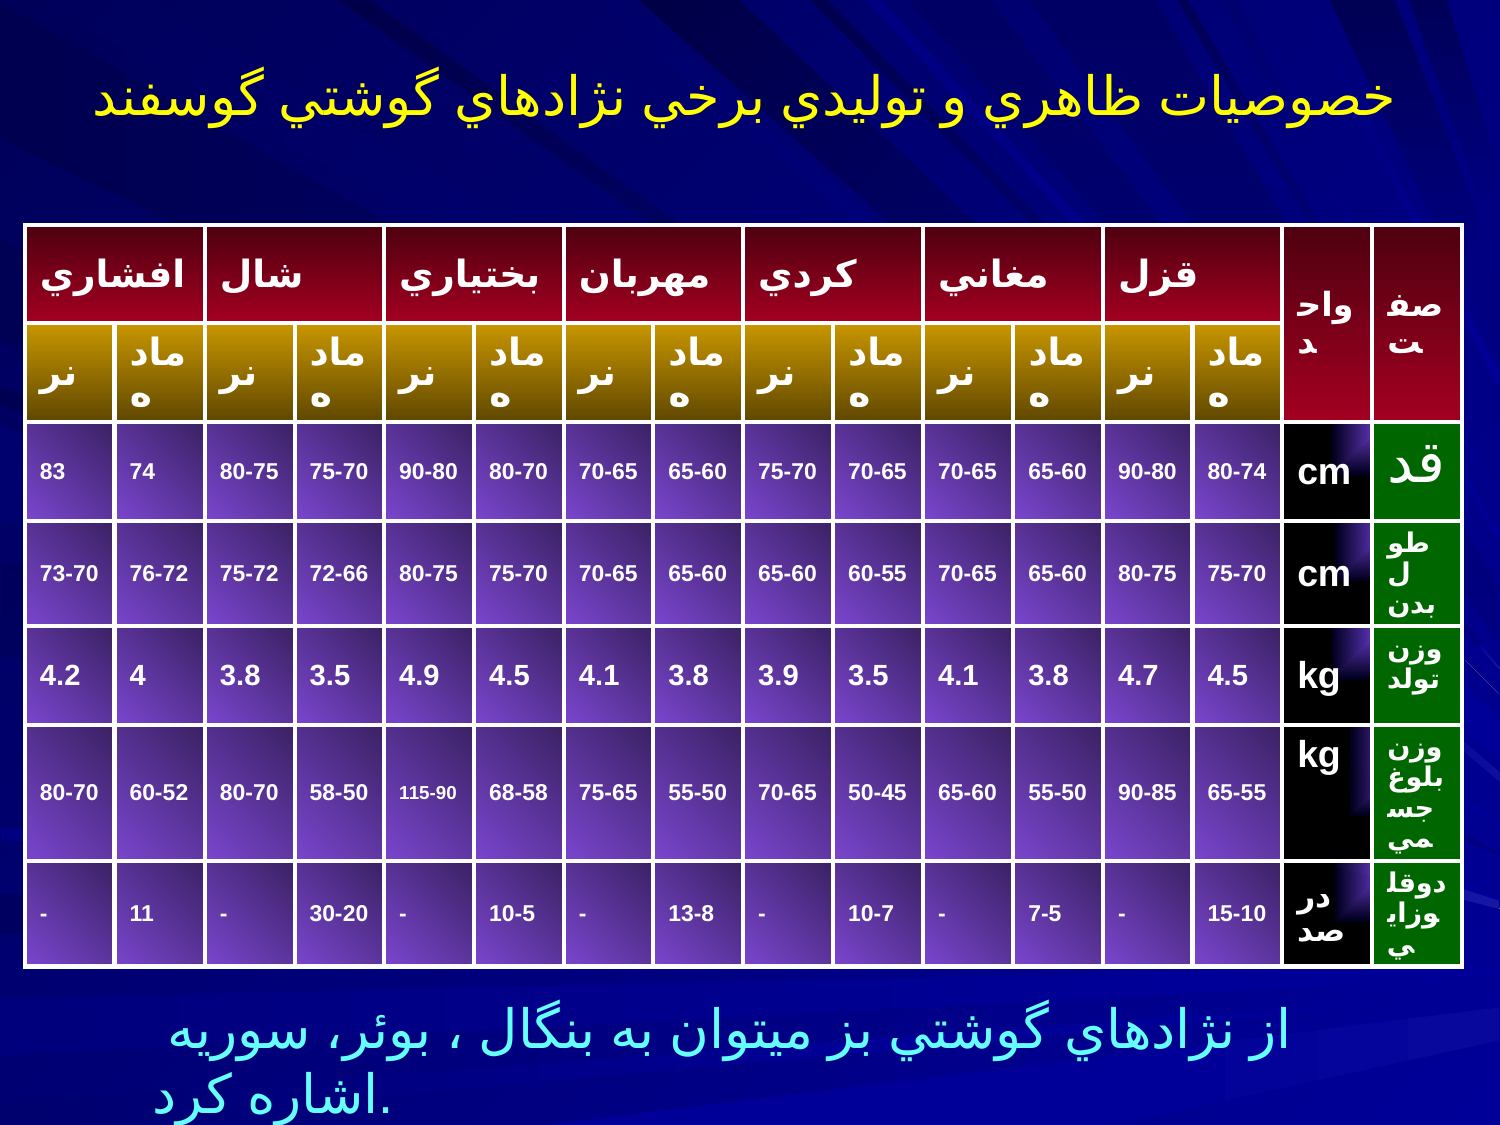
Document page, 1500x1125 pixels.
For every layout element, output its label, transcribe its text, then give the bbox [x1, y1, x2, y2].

table_cell 75-70 [297, 424, 382, 519]
table_cell 3.9 [745, 628, 831, 723]
table_cell 3.5 [297, 628, 382, 723]
table_cell 90-80 [386, 424, 472, 519]
table_cell 65-55 [1195, 727, 1280, 859]
table_cell 90-85 [1105, 727, 1190, 859]
table_cell 4.9 [386, 628, 472, 723]
table_cell kg [1284, 628, 1370, 723]
table_cell 13-8 [655, 863, 741, 964]
table_cell 68-58 [476, 727, 562, 859]
table_cell 7-5 [1015, 863, 1101, 964]
table_cell 90-80 [1105, 424, 1190, 519]
table_cell kg [1284, 727, 1370, 859]
table_cell 75-72 [207, 523, 293, 624]
table_cell 70-65 [925, 523, 1011, 624]
table_cell ماده [476, 325, 562, 420]
table_cell 80-75 [1105, 523, 1190, 624]
table_cell وزن بلوغ جسمي [1374, 727, 1460, 859]
table_cell - [566, 863, 651, 964]
table_cell cm [1284, 523, 1370, 624]
table_header بختياري [386, 227, 562, 321]
table_cell - [745, 863, 831, 964]
table_cell 75-70 [745, 424, 831, 519]
table_cell ماده [117, 325, 203, 420]
table_cell قد [1374, 424, 1460, 519]
text_box از نژادهاي گوشتي بز ميتوان به بنگال ، بوئر، سوريه اشاره كرد. [137, 987, 1375, 1125]
table_cell وزن تولد [1374, 628, 1460, 723]
table_cell 65-60 [655, 523, 741, 624]
table_cell 60-55 [835, 523, 921, 624]
table_cell 70-65 [566, 523, 651, 624]
table_cell 80-75 [386, 523, 472, 624]
table_cell 70-65 [925, 424, 1011, 519]
table_cell - [1105, 863, 1190, 964]
table_cell 80-74 [1195, 424, 1280, 519]
table_cell 10-5 [476, 863, 562, 964]
table_cell نر [27, 325, 112, 420]
table_cell 3.5 [835, 628, 921, 723]
table_header كردي [745, 227, 921, 321]
table_cell 80-70 [207, 727, 293, 859]
table_cell درصد [1284, 863, 1370, 964]
table_cell 65-60 [745, 523, 831, 624]
table_cell 3.8 [1015, 628, 1101, 723]
table_cell - [207, 863, 293, 964]
table_cell 10-7 [835, 863, 921, 964]
table_cell 3.8 [207, 628, 293, 723]
table_cell طول بدن [1374, 523, 1460, 624]
table_cell نر [386, 325, 472, 420]
table_cell ماده [835, 325, 921, 420]
table_cell 65-60 [925, 727, 1011, 859]
table_cell 70-65 [745, 727, 831, 859]
table_cell 115-90 [386, 727, 472, 859]
table_cell 65-60 [1015, 523, 1101, 624]
table_cell 74 [117, 424, 203, 519]
table_cell نر [1105, 325, 1190, 420]
table_cell 80-75 [207, 424, 293, 519]
title خصوصيات ظاهري و توليدي برخي ن‍ژادهاي گوشتي گوسفند [62, 37, 1413, 151]
table_cell - [925, 863, 1011, 964]
table_cell 55-50 [655, 727, 741, 859]
table_cell 3.8 [655, 628, 741, 723]
table_cell 11 [117, 863, 203, 964]
table_cell 75-65 [566, 727, 651, 859]
table_cell 4.1 [925, 628, 1011, 723]
table_header صفت [1374, 227, 1460, 420]
table_cell نر [925, 325, 1011, 420]
table_cell cm [1284, 424, 1370, 519]
table_header افشاري [27, 227, 203, 321]
table_cell 58-50 [297, 727, 382, 859]
table_cell 80-70 [476, 424, 562, 519]
table_cell 83 [27, 424, 112, 519]
table_cell 60-52 [117, 727, 203, 859]
table_cell 70-65 [835, 424, 921, 519]
table_cell 4 [117, 628, 203, 723]
table_cell 50-45 [835, 727, 921, 859]
table_cell 65-60 [1015, 424, 1101, 519]
table_cell - [27, 863, 112, 964]
table_cell 4.7 [1105, 628, 1190, 723]
table_cell ماده [1015, 325, 1101, 420]
table_cell 80-70 [27, 727, 112, 859]
table_cell 30-20 [297, 863, 382, 964]
table_cell 4.1 [566, 628, 651, 723]
table_cell 76-72 [117, 523, 203, 624]
table_header قزل [1105, 227, 1280, 321]
table_cell 4.5 [476, 628, 562, 723]
table_cell - [386, 863, 472, 964]
table_header مهربان [566, 227, 741, 321]
table_cell 73-70 [27, 523, 112, 624]
table_header شال [207, 227, 382, 321]
table_cell 75-70 [476, 523, 562, 624]
table_cell 70-65 [566, 424, 651, 519]
table_cell ماده [1195, 325, 1280, 420]
table_cell 4.2 [27, 628, 112, 723]
table_header واحد [1284, 227, 1370, 420]
table_header مغاني [925, 227, 1101, 321]
table_cell 55-50 [1015, 727, 1101, 859]
table_cell ماده [655, 325, 741, 420]
table_cell نر [207, 325, 293, 420]
table_cell 65-60 [655, 424, 741, 519]
table_cell نر [745, 325, 831, 420]
table_cell 4.5 [1195, 628, 1280, 723]
table_cell نر [566, 325, 651, 420]
table_cell دوقلوزايي [1374, 863, 1460, 964]
table_cell 72-66 [297, 523, 382, 624]
table_cell 15-10 [1195, 863, 1280, 964]
table_cell 75-70 [1195, 523, 1280, 624]
table_cell ماده [297, 325, 382, 420]
